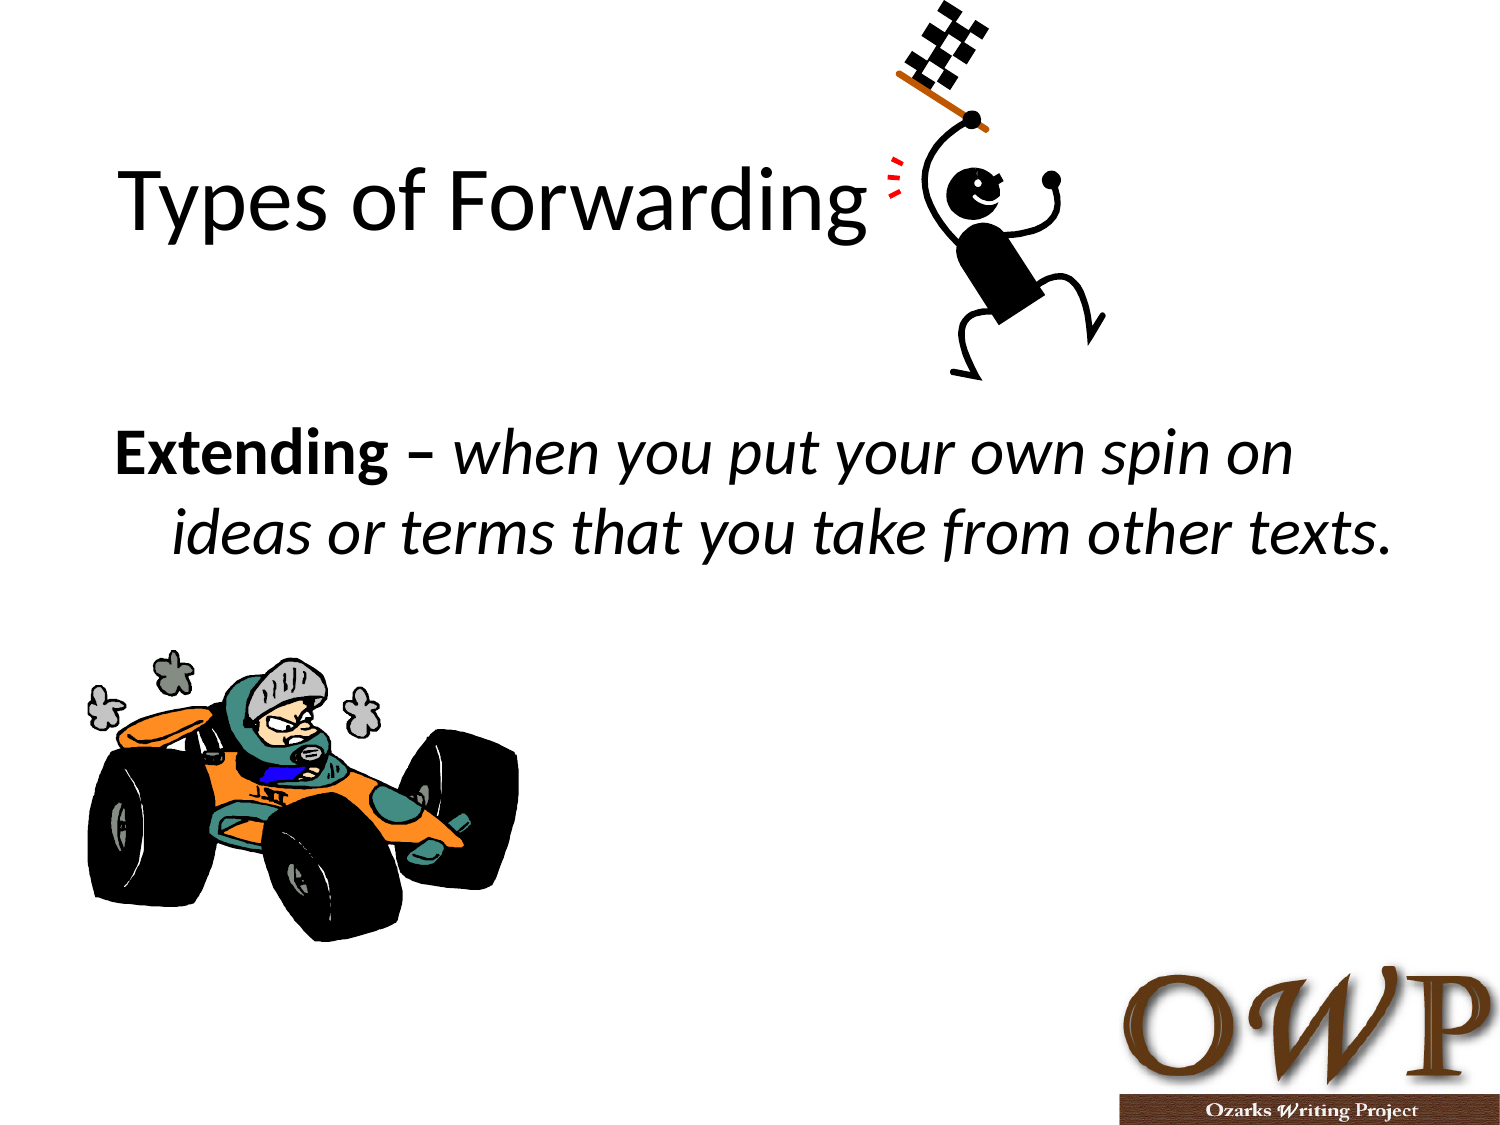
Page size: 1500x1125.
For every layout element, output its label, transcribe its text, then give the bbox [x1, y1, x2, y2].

picture [887, 0, 1107, 381]
picture [87, 649, 519, 942]
list Extending – when you put your own spin on ideas or terms that you take from other texts. [99, 399, 1451, 651]
title Types of Forwarding [49, 99, 882, 288]
picture [1119, 957, 1500, 1125]
